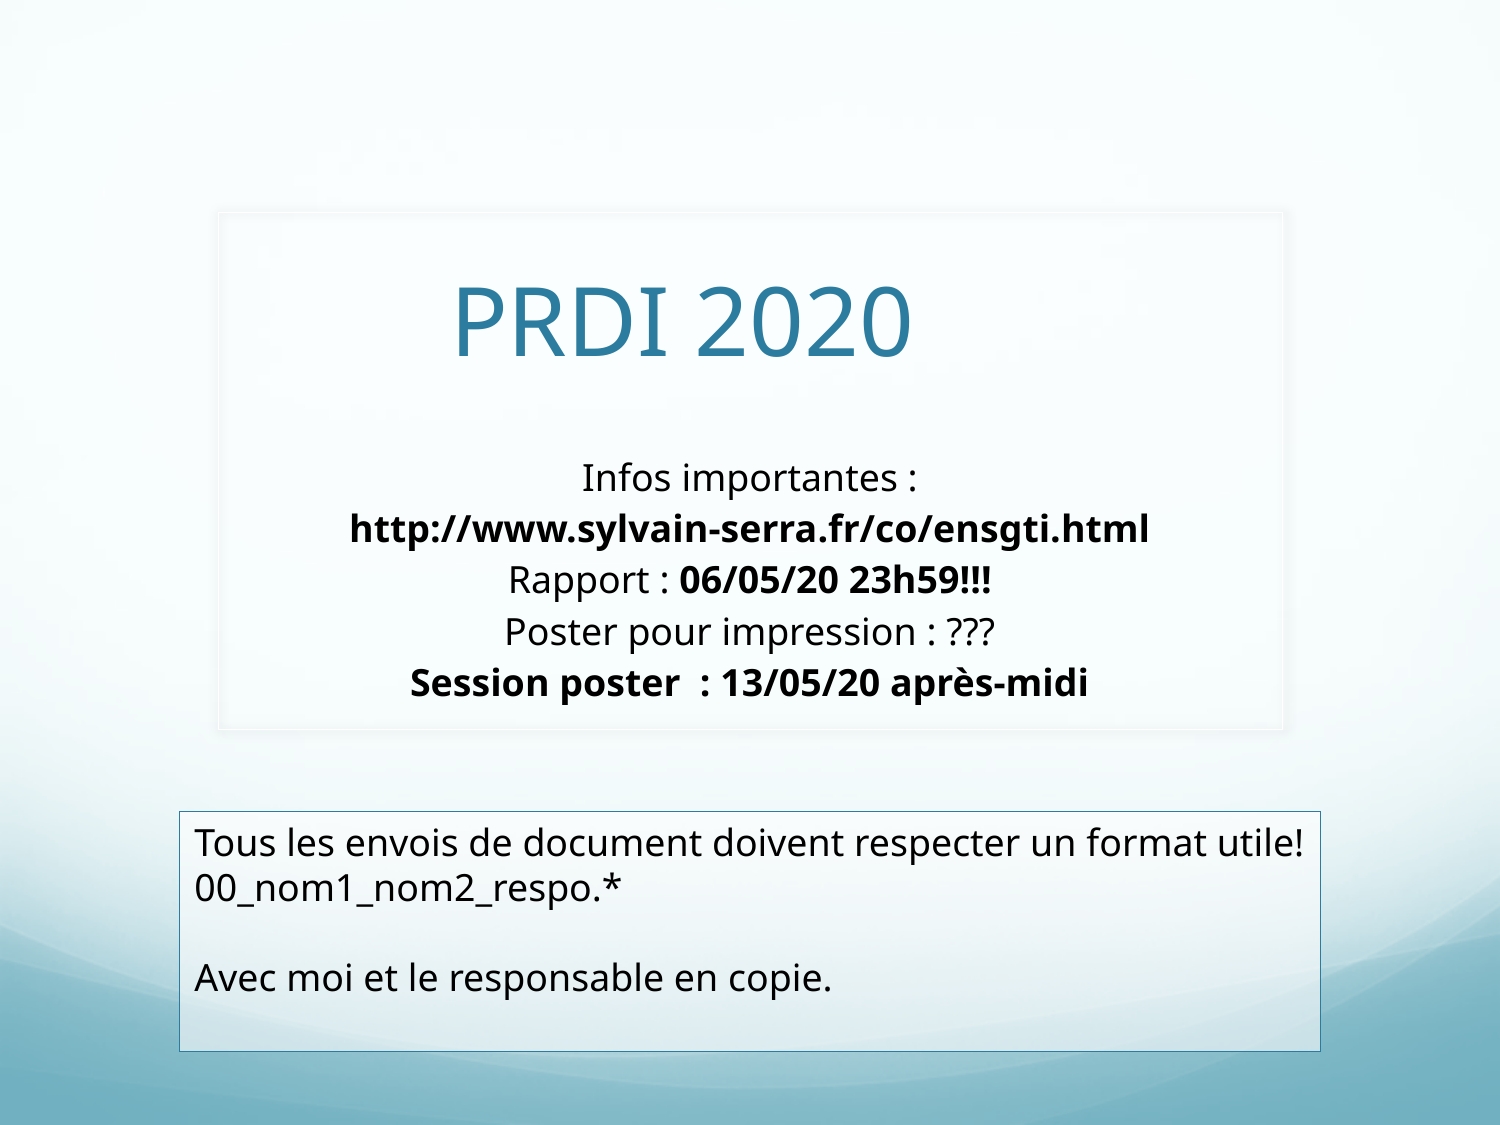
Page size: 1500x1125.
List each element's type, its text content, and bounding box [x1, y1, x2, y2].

title PRDI 2020 [217, 99, 1283, 383]
subtitle Infos importantes : http://www.sylvain-serra.fr/co/ensgti.html Rapport : 06/05/20 23h59!!! Poster pour impression : ??? Session poster : 13/05/20 après-midi [217, 446, 1283, 714]
text_box Tous les envois de document doivent respecter un format utile! 00_nom1_nom2_respo.* Avec moi et le responsable en copie. [179, 811, 1321, 1052]
